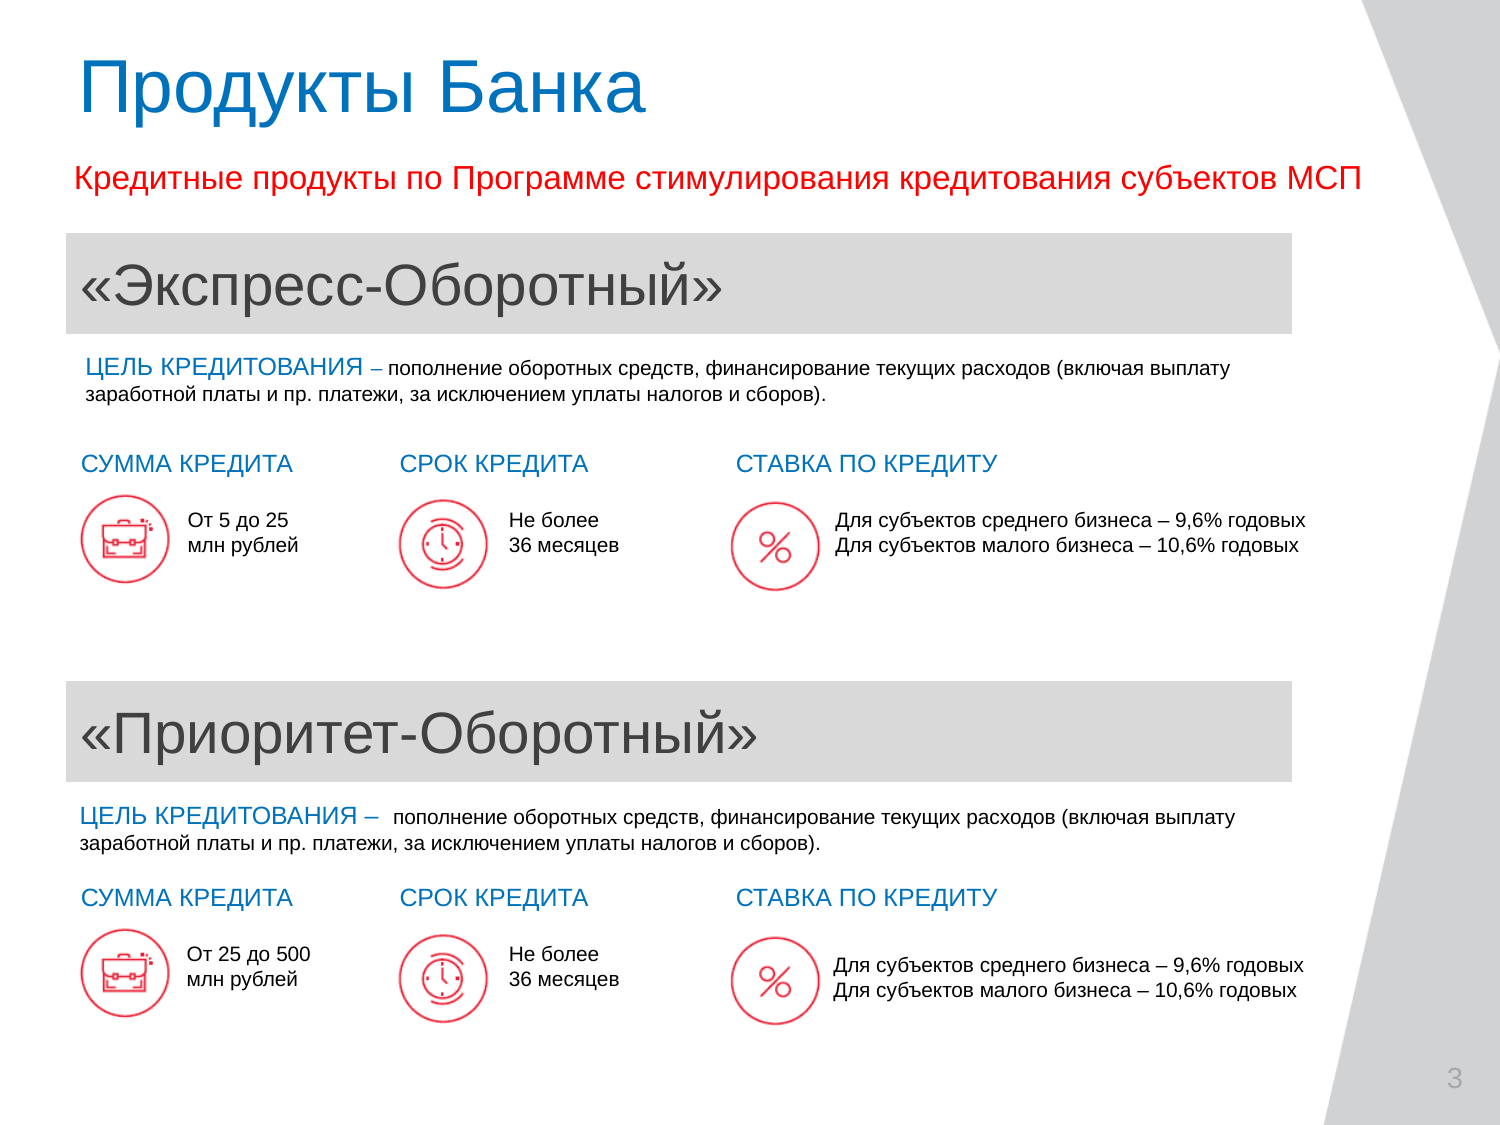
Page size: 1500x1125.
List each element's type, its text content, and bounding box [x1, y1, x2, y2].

text_box СРОК КРЕДИТА [384, 439, 605, 485]
text_box От 25 до 500 млн рублей [181, 933, 326, 998]
text_box Для субъектов среднего бизнеса – 9,6% годовых Для субъектов малого бизнеса – 10,6% годовых [833, 944, 1320, 1009]
slide_number 3 [1128, 1046, 1478, 1107]
text_box СТАВКА ПО КРЕДИТУ [721, 874, 1014, 919]
text_box СУММА КРЕДИТА [66, 439, 309, 485]
text_box От 5 до 25 млн рублей [181, 498, 314, 564]
text_box ЦЕЛЬ КРЕДИТОВАНИЯ – пополнение оборотных средств, финансирование текущих расходов (включая выплату заработной платы и пр. платежи, за исключением уплаты налогов и сборов). [64, 792, 1323, 862]
text_box Не более 36 месяцев [496, 498, 635, 564]
text_box СТАВКА ПО КРЕДИТУ [721, 439, 1014, 485]
text_box СРОК КРЕДИТА [384, 874, 605, 919]
picture [0, 0, 1500, 1125]
text_box ЦЕЛЬ КРЕДИТОВАНИЯ – пополнение оборотных средств, финансирование текущих расходов (включая выплату заработной платы и пр. платежи, за исключением уплаты налогов и сборов). [70, 343, 1323, 413]
text_box Для субъектов среднего бизнеса – 9,6% годовых Для субъектов малого бизнеса – 10,6% годовых [829, 498, 1322, 564]
text_box Кредитные продукты по Программе стимулирования кредитования субъектов МСП [59, 148, 1380, 204]
text_box СУММА КРЕДИТА [66, 874, 309, 919]
table_header «Экспресс-Оборотный» [66, 233, 1292, 334]
text_box Не более 36 месяцев [497, 933, 635, 998]
title Продукты Банка [63, 30, 1117, 173]
table_header «Приоритет-Оборотный» [66, 681, 1292, 782]
